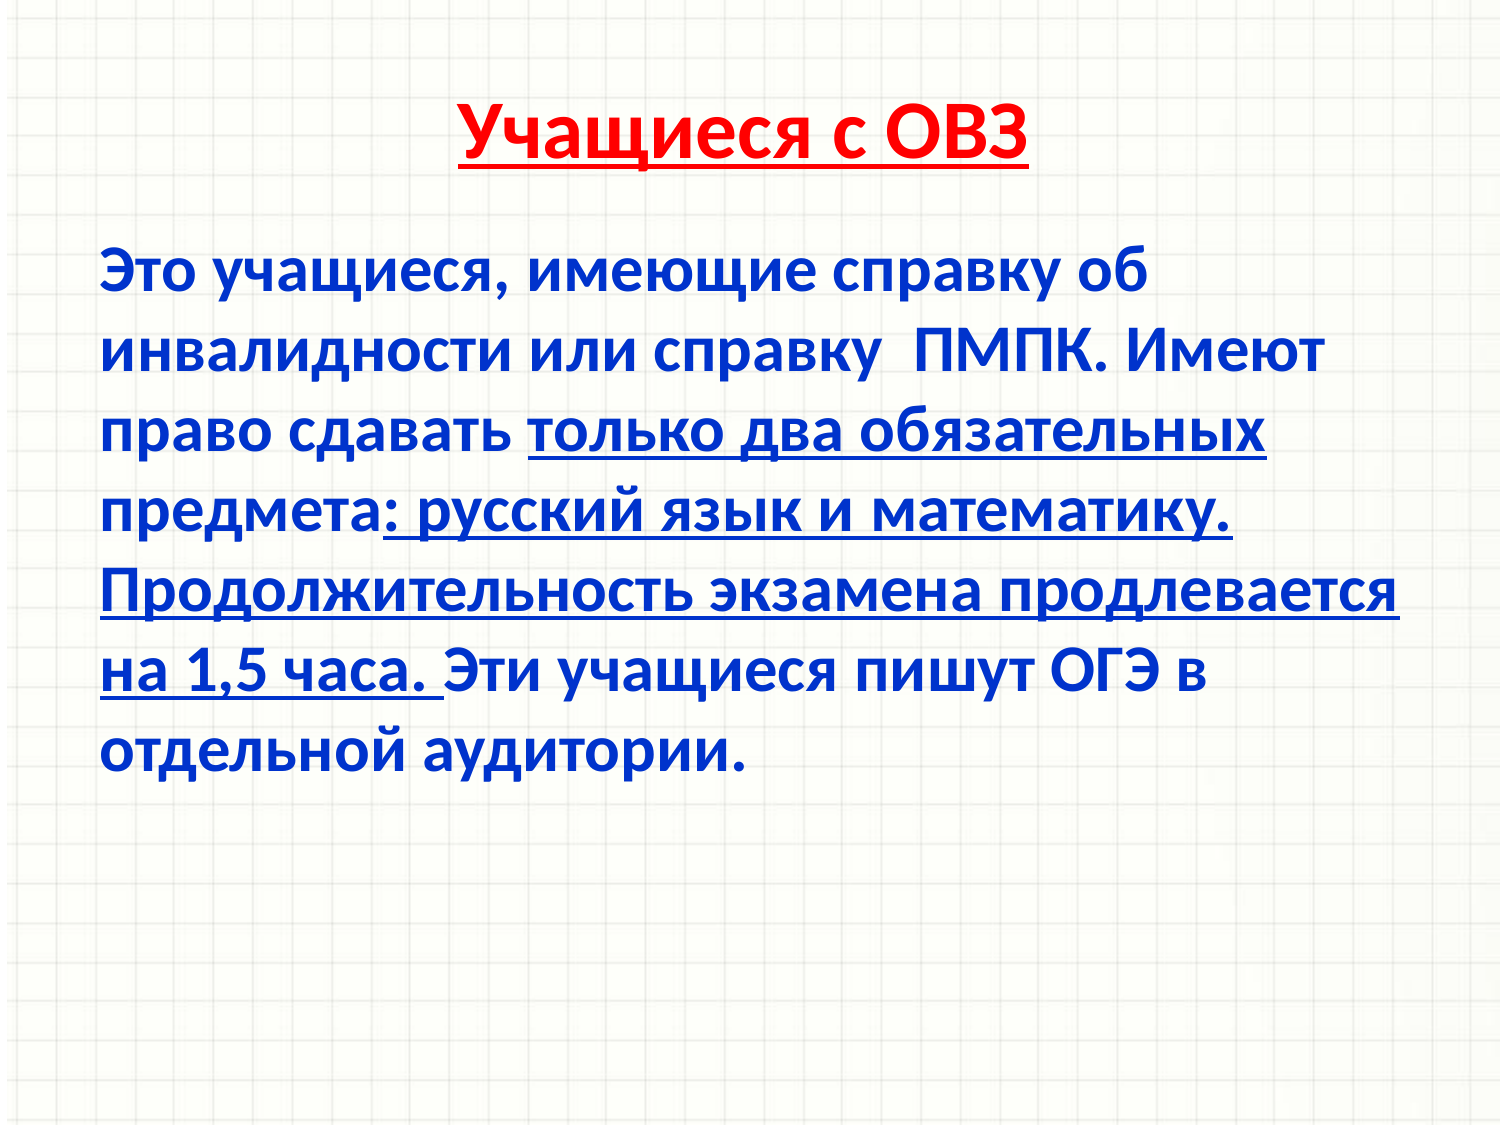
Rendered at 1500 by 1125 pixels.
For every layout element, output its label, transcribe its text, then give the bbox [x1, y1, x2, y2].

subtitle Это учащиеся, имеющие справку об инвалидности или справку ПМПК. Имеют право сдавать только два обязательных предмета: русский язык и математику. Продолжительность экзамена продлевается на 1,5 часа. Эти учащиеся пишут ОГЭ в отдельной аудитории. [99, 224, 1450, 913]
picture [7, 0, 1500, 1125]
title Учащиеся с ОВЗ [99, 75, 1388, 176]
